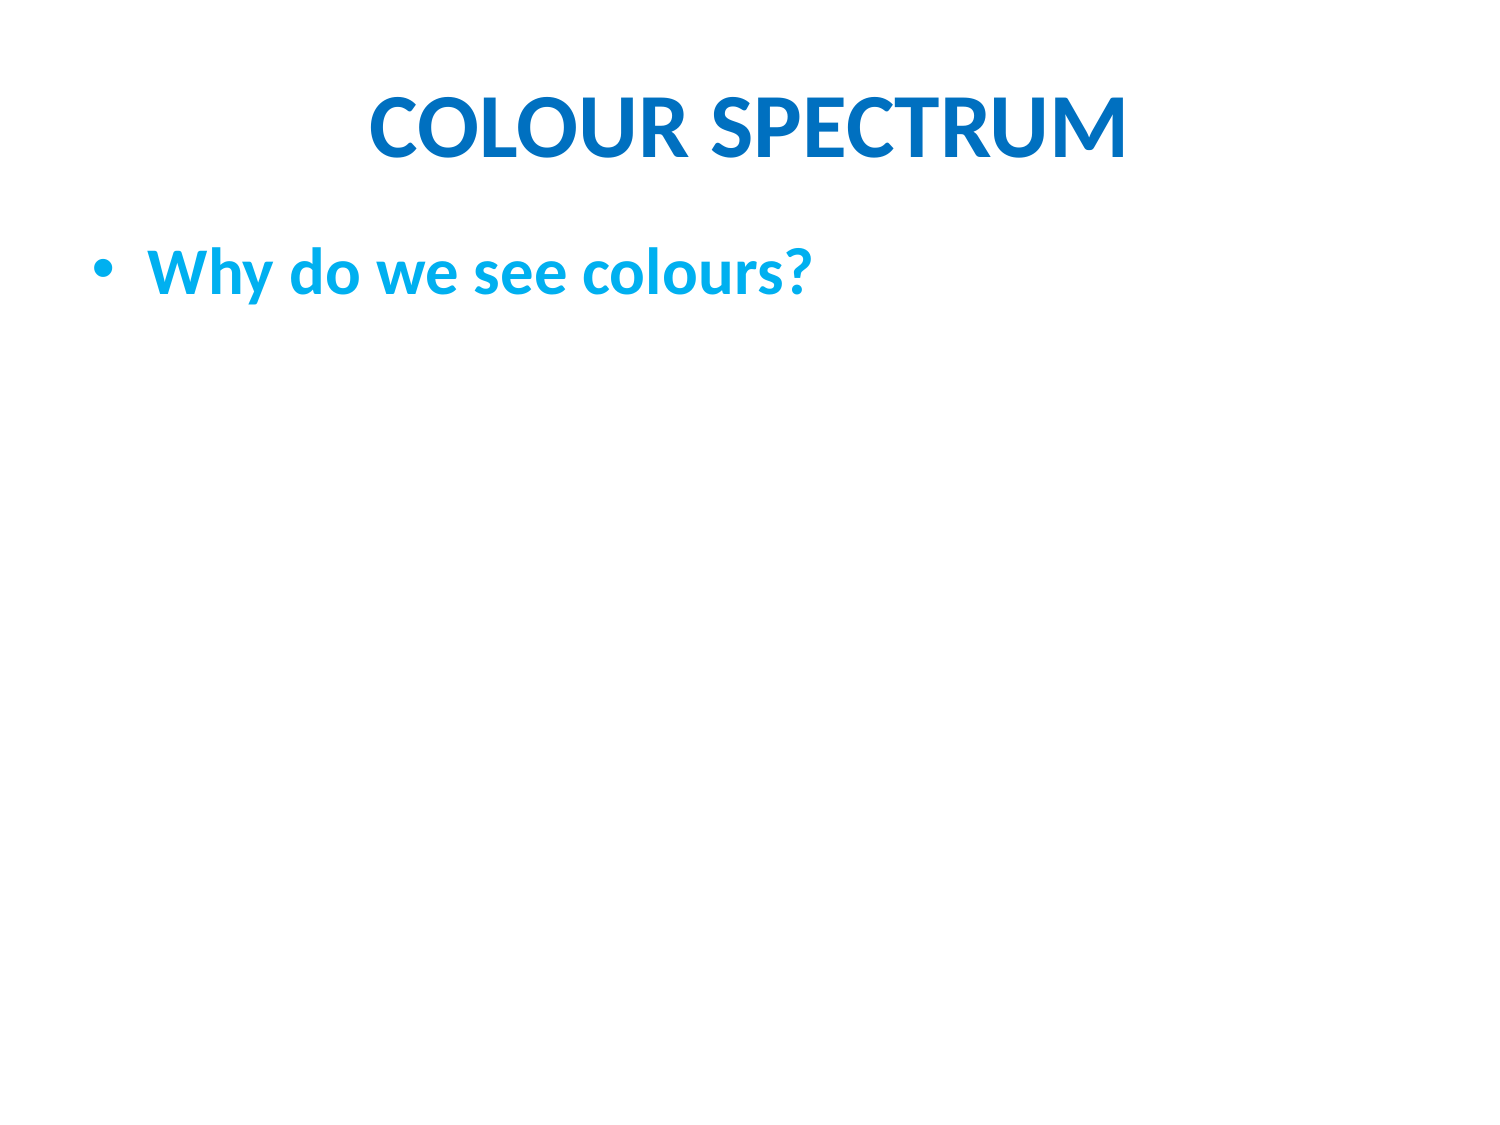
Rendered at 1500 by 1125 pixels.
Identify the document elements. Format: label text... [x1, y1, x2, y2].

list Why do we see colours? [76, 219, 1427, 338]
title COLOUR SPECTRUM [75, 45, 1425, 197]
